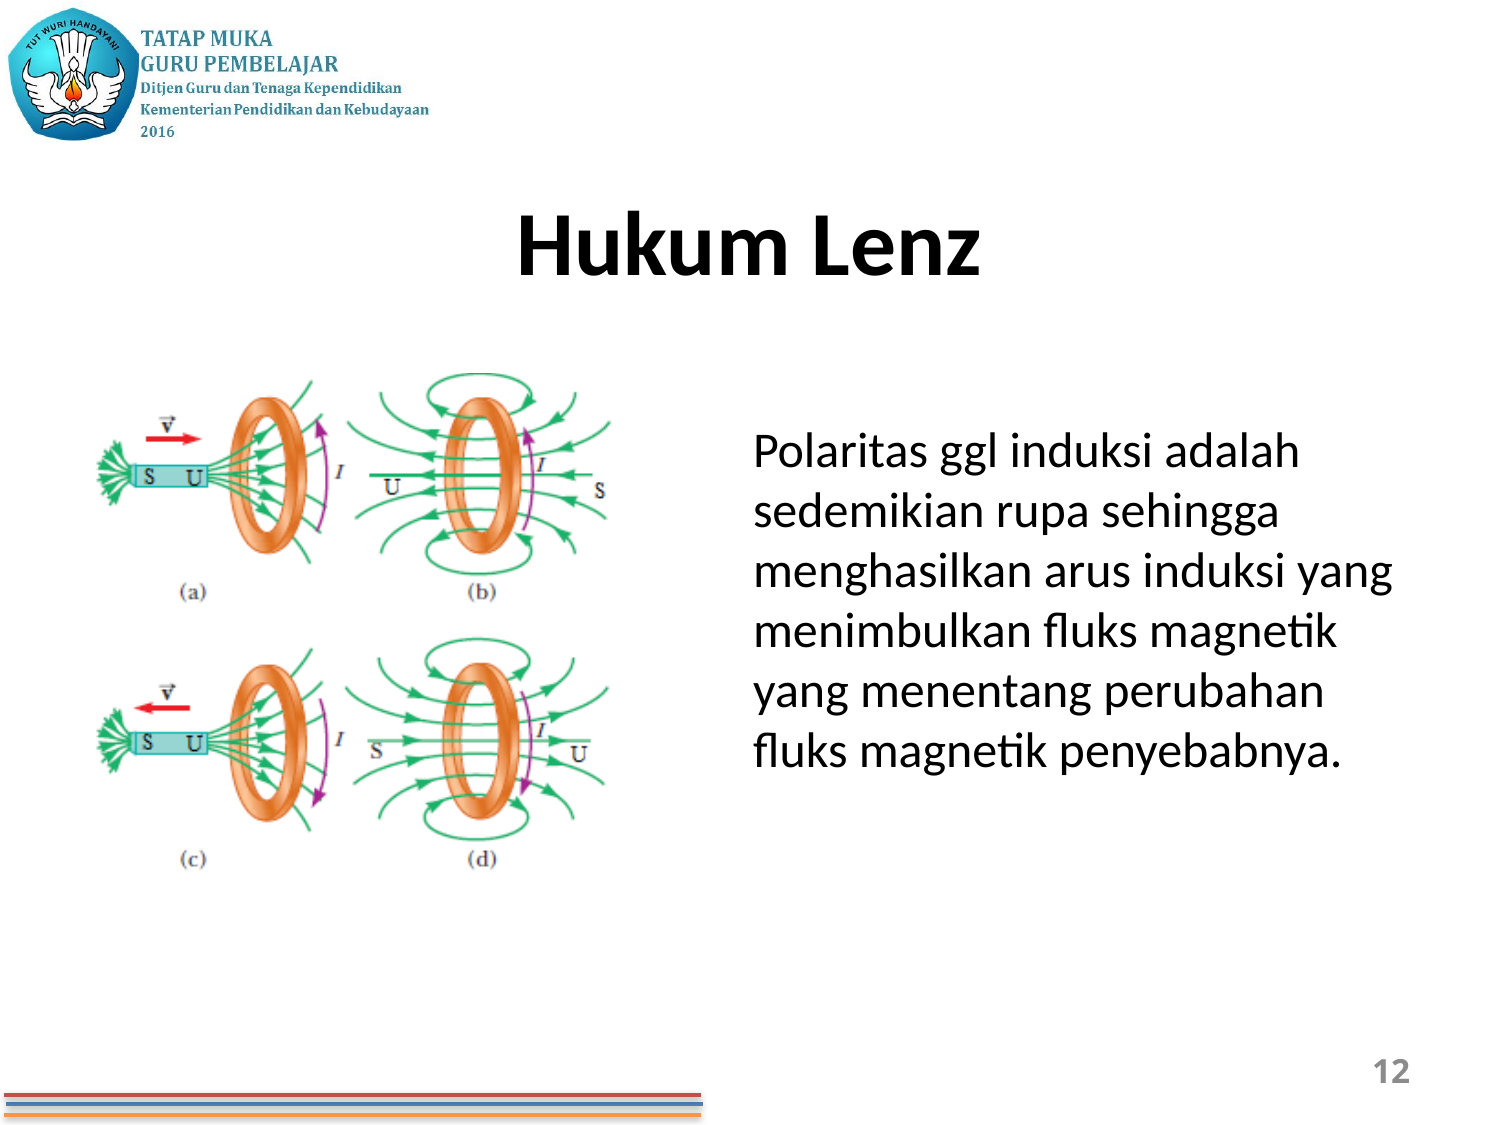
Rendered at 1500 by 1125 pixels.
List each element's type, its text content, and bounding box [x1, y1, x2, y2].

picture [74, 373, 637, 881]
picture [5, 0, 441, 149]
slide_number 12 [1074, 1042, 1425, 1103]
list Polaritas ggl induksi adalah sedemikian rupa sehingga menghasilkan arus induksi yang menimbulkan fluks magnetik yang menentang perubahan fluks magnetik penyebabnya. [738, 409, 1425, 971]
title Hukum Lenz [74, 144, 1425, 333]
